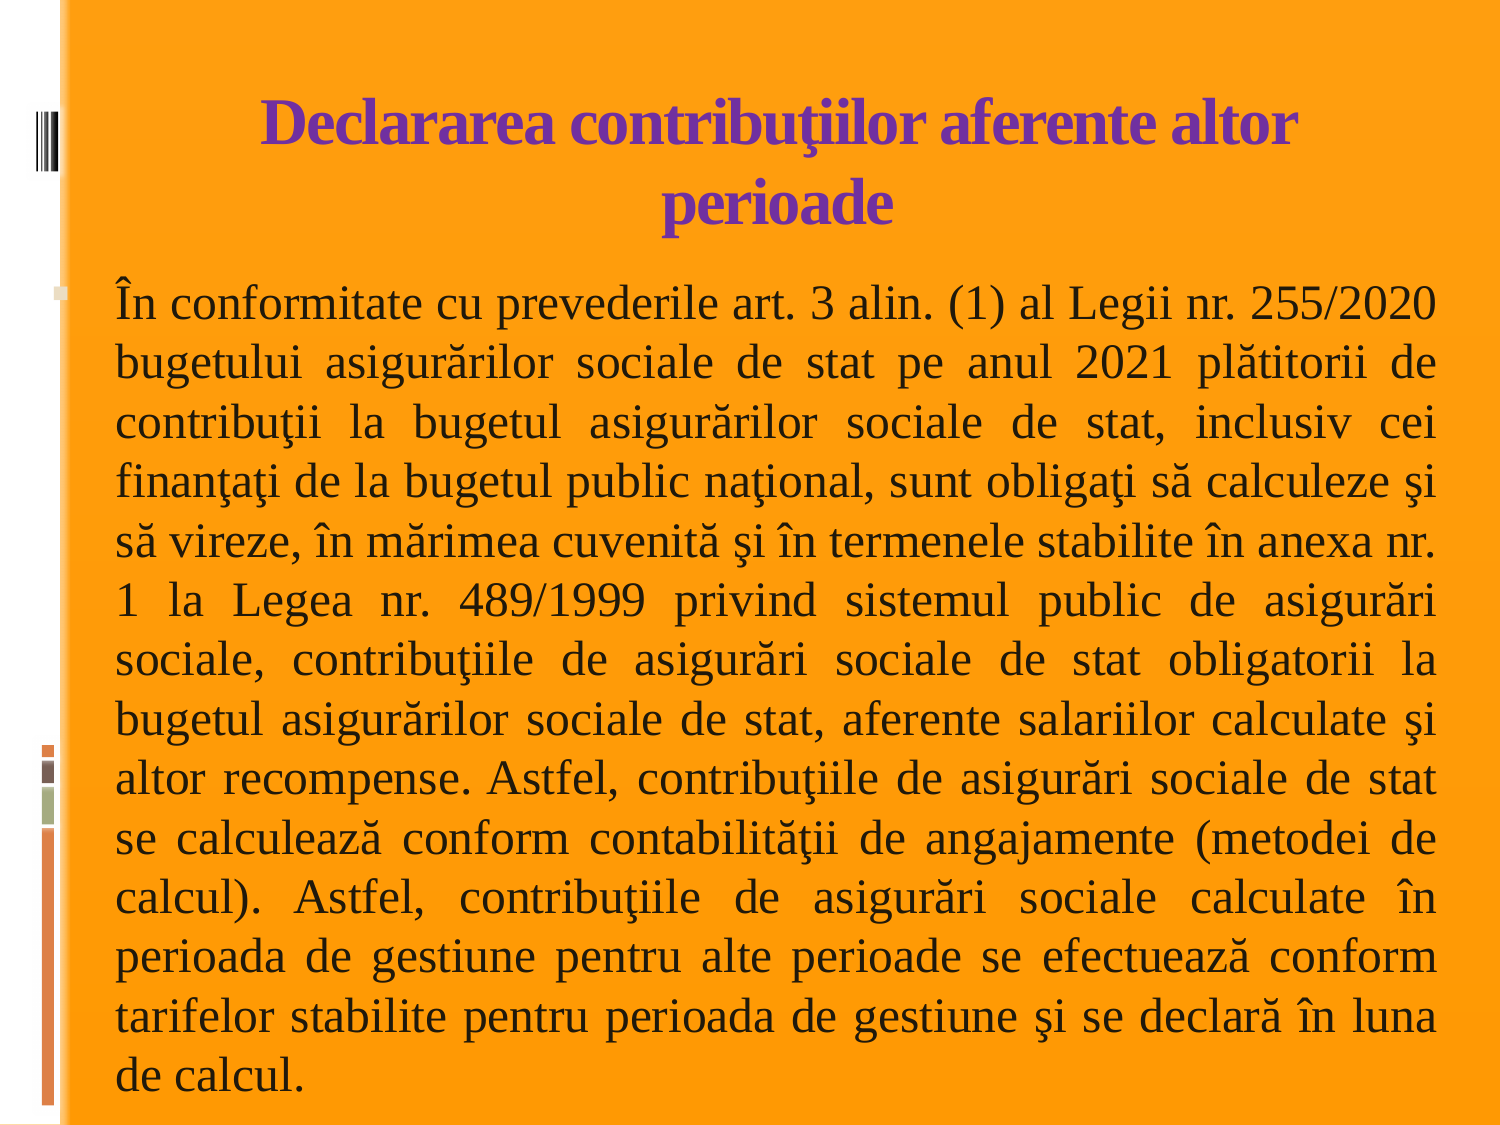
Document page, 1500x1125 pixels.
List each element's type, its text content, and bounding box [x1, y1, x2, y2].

list În conformitate cu prevederile art. 3 alin. (1) al Legii nr. 255/2020 bugetului asigurărilor sociale de stat pe anul 2021 plătitorii de contribuţii la bugetul asigurărilor sociale de stat, inclusiv cei finanţaţi de la bugetul public naţional, sunt obligaţi să calculeze şi să vireze, în mărimea cuvenită şi în termenele stabilite în anexa nr. 1 la Legea nr. 489/1999 privind sistemul public de asigurări sociale, contribuţiile de asigurări sociale de stat obligatorii la bugetul asigurărilor sociale de stat, aferente salariilor calculate şi altor recompense. Astfel, contribuţiile de asigurări sociale de stat se calculează conform contabilităţii de angajamente (metodei de calcul). Astfel, contribuţiile de asigurări sociale calculate în perioada de gestiune pentru alte perioade se efectuează conform tarifelor stabilite pentru perioada de gestiune şi se declară în luna de calcul. [35, 262, 1454, 1125]
title Declararea contribuţiilor aferente altor perioade [140, 70, 1416, 221]
